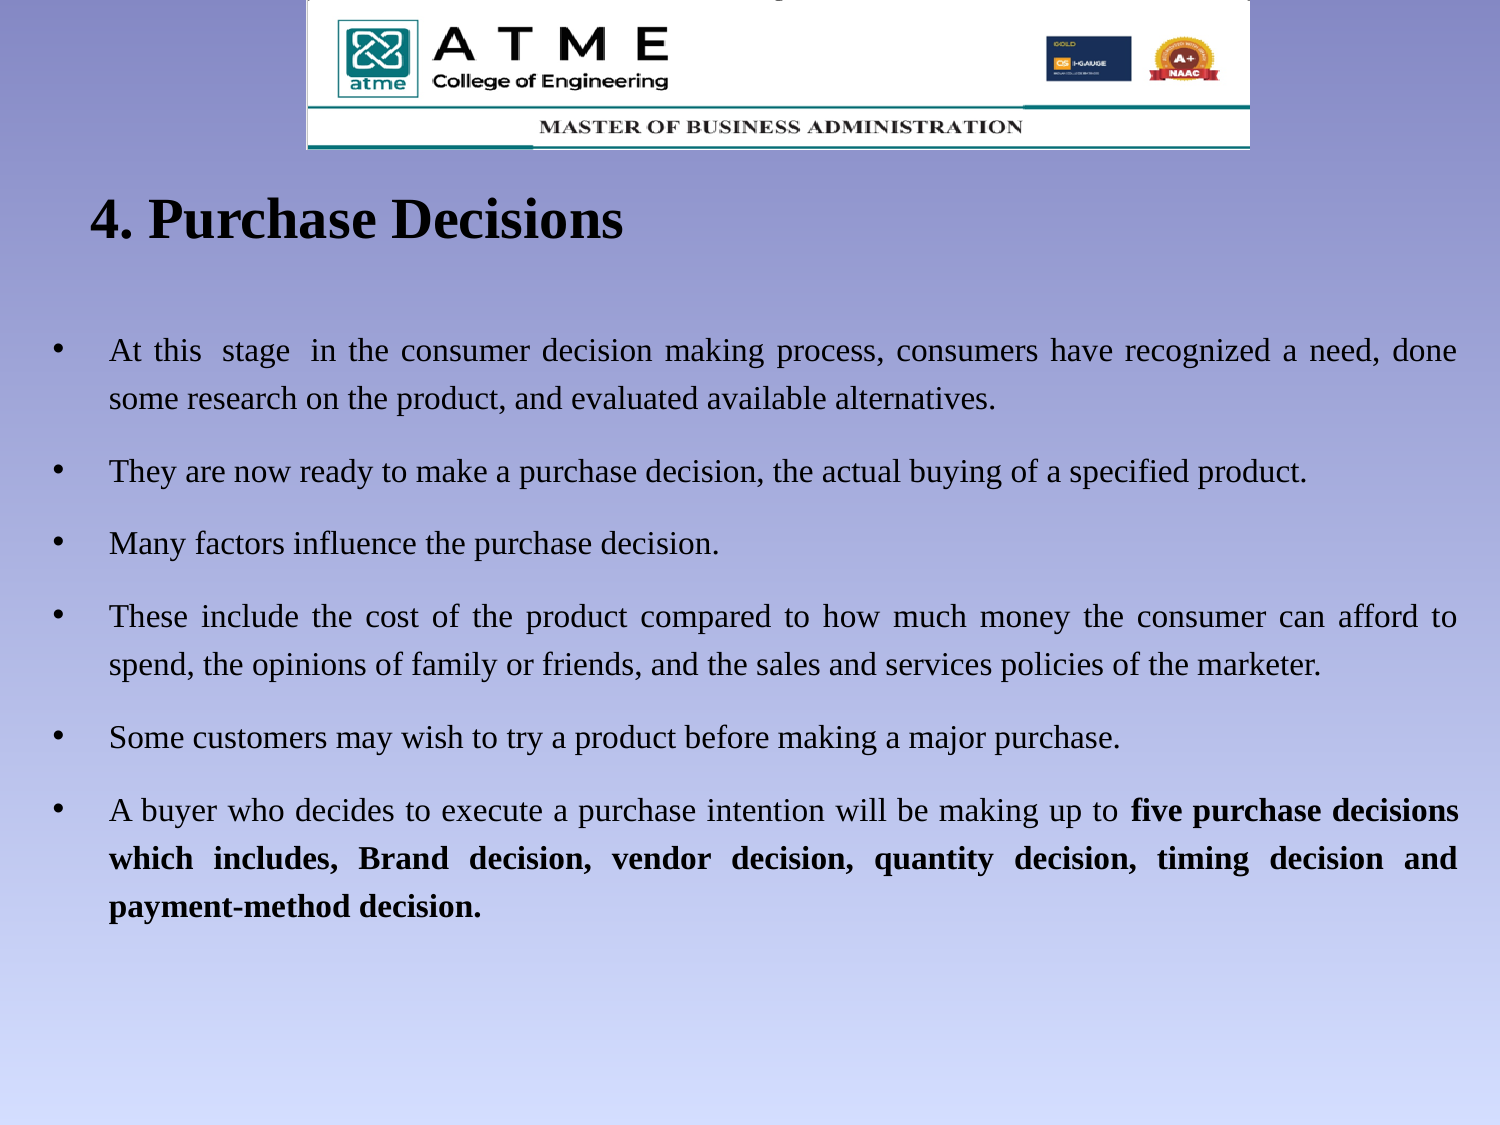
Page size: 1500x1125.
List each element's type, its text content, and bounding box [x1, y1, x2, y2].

list At this stage in the consumer decision making process, consumers have recognized a need, done some research on the product, and evaluated available alternatives. They are now ready to make a purchase decision, the actual buying of a specified product. Many factors influence the purchase decision. These include the cost of the product compared to how much money the consumer can afford to spend, the opinions of family or friends, and the sales and services policies of the marketer. Some customers may wish to try a product before making a major purchase. A buyer who decides to execute a purchase intention will be making up to five purchase decisions which includes, Brand decision, vendor decision, quantity decision, timing decision and payment-method decision. [37, 312, 1475, 1088]
picture [306, 0, 1250, 150]
title 4. Purchase Decisions [75, 187, 1425, 243]
